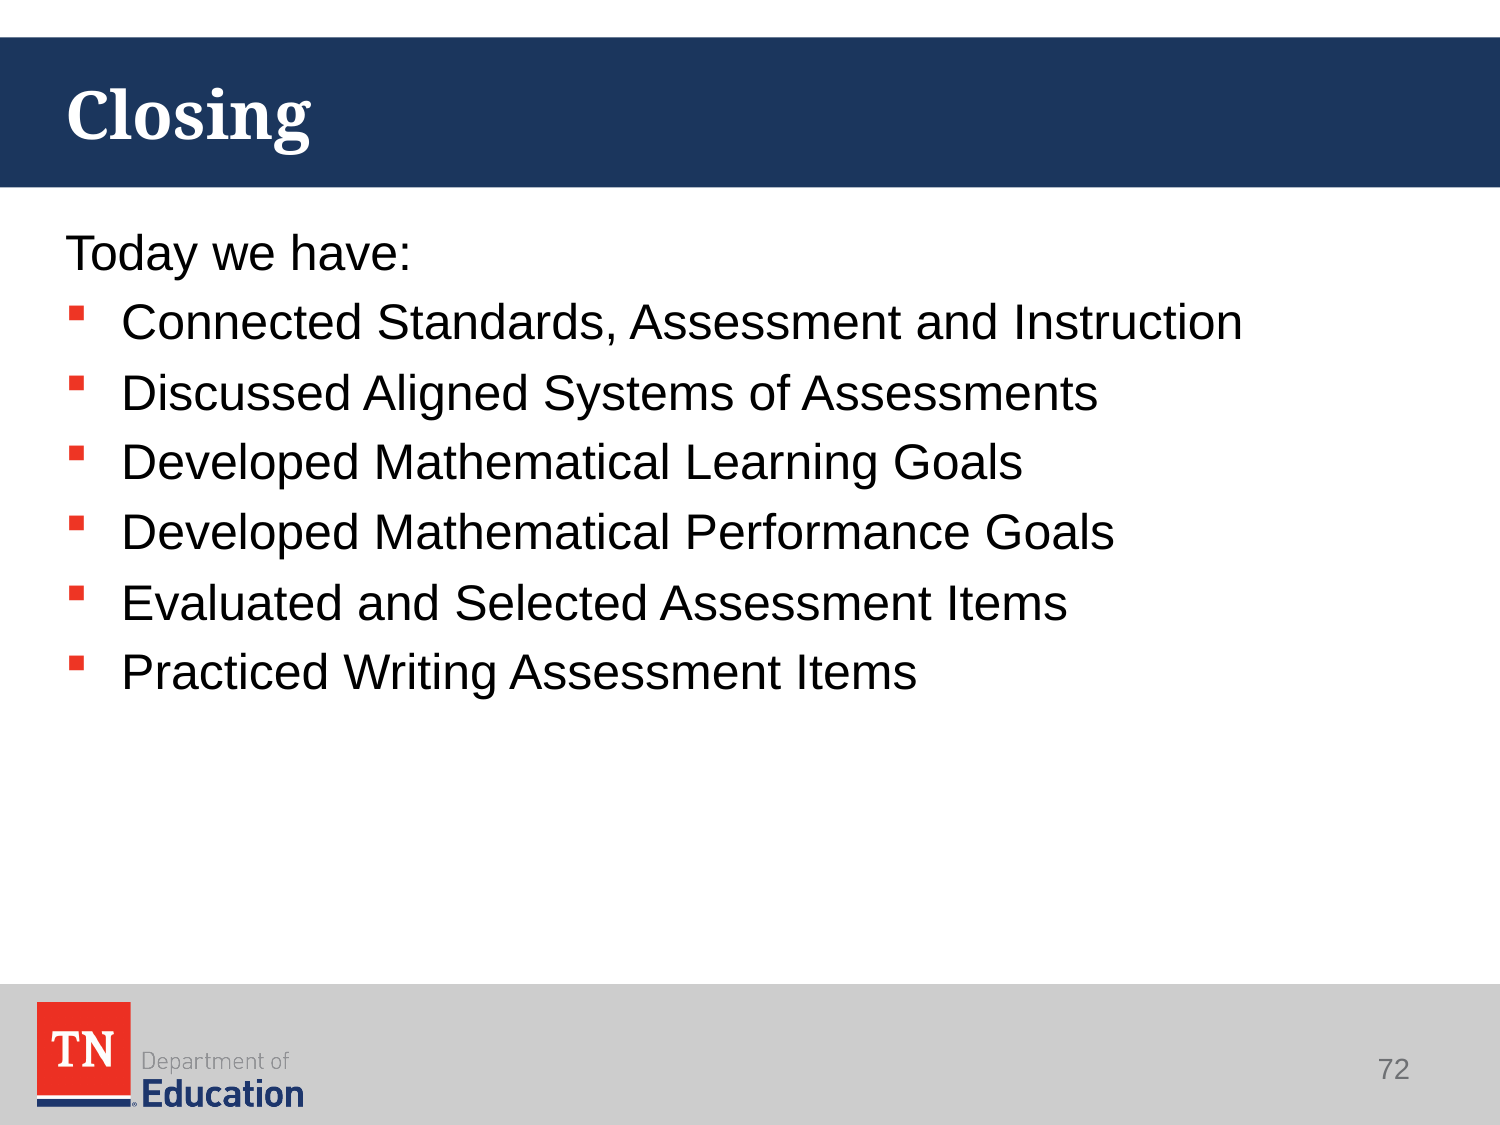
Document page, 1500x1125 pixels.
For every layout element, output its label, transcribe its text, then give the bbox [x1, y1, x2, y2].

slide_number 72 [1350, 1042, 1425, 1103]
picture [37, 1002, 303, 1107]
list Today we have: Connected Standards, Assessment and Instruction Discussed Aligned Systems of Assessments Developed Mathematical Learning Goals Developed Mathematical Performance Goals Evaluated and Selected Assessment Items Practiced Writing Assessment Items [50, 212, 1425, 955]
title Closing [50, 37, 1413, 188]
